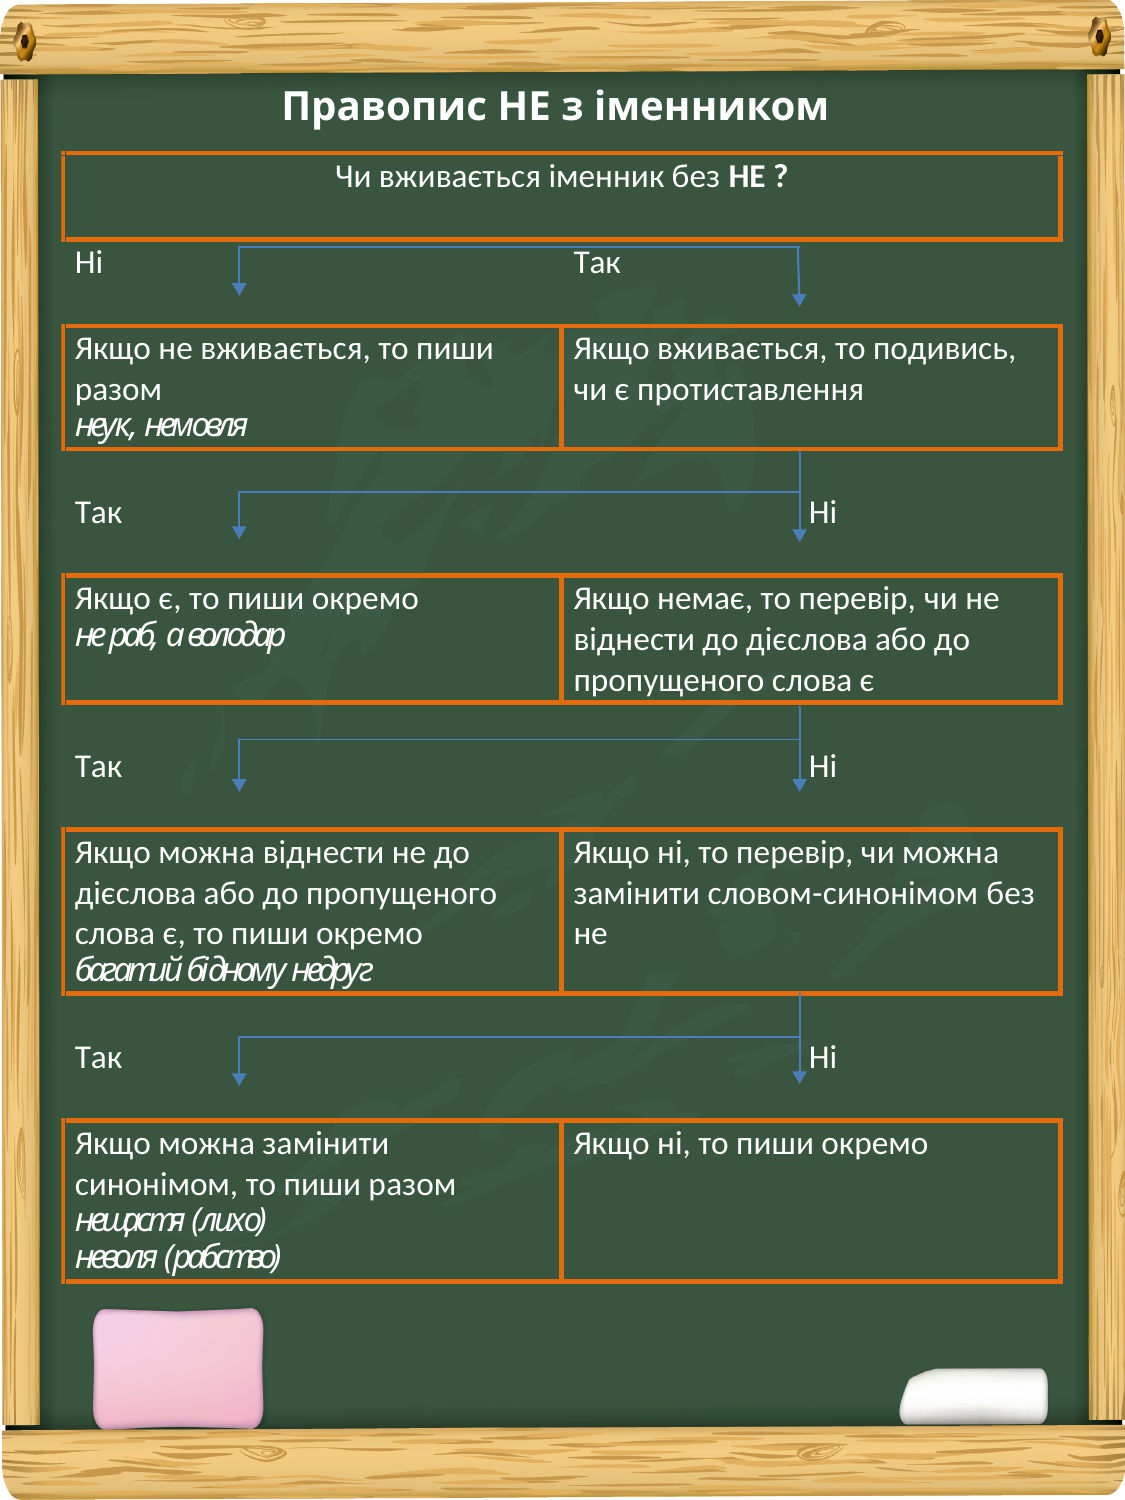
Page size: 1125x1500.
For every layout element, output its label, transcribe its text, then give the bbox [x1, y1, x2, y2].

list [61, 150, 1064, 1337]
title Правопис НЕ з іменником [54, 64, 1068, 172]
picture [0, 0, 1125, 1500]
